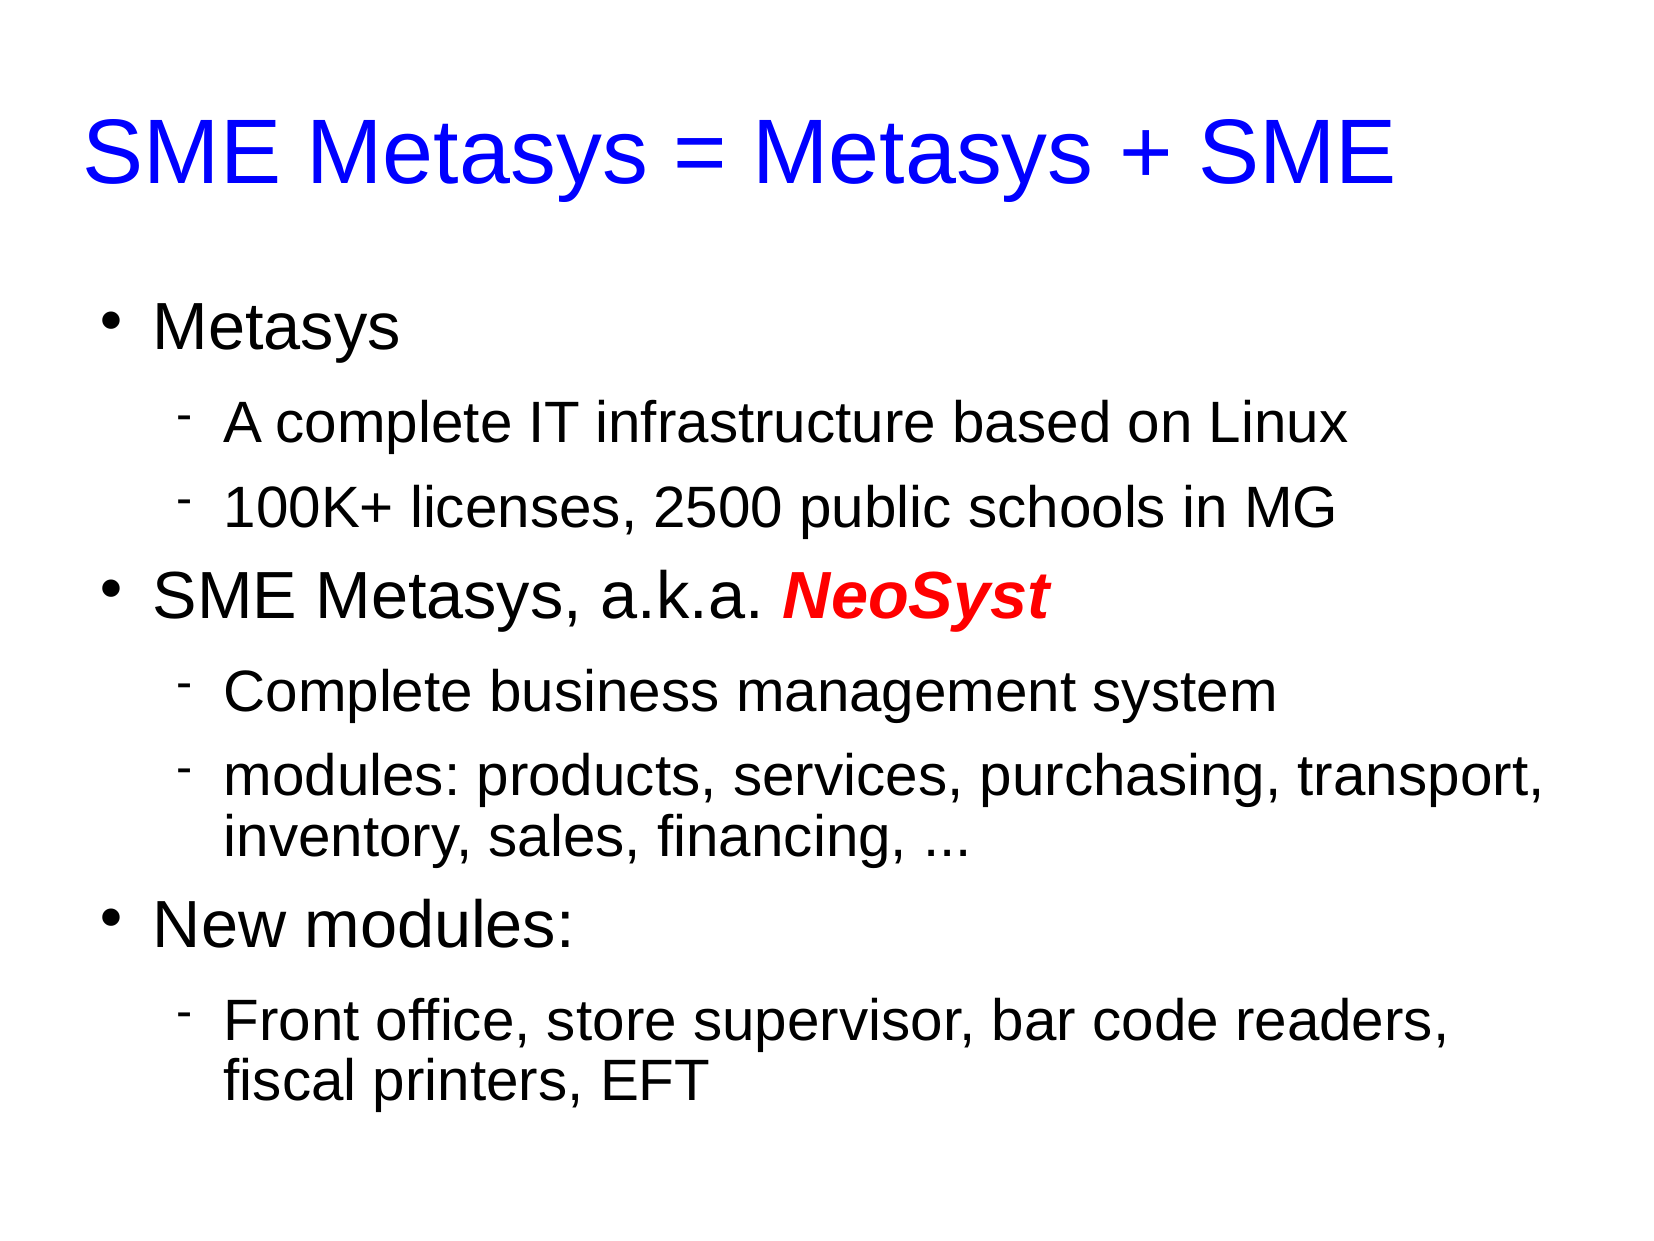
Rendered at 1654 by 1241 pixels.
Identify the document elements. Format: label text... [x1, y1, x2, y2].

title SME Metasys = Metasys + SME [82, 49, 1572, 257]
list Metasys A complete IT infrastructure based on Linux 100K+ licenses, 2500 public schools in MG SME Metasys, a.k.a. NeoSyst Complete business management system modules: products, services, purchasing, transport, inventory, sales, financing, ... New modules: Front office, store supervisor, bar code readers, fiscal printers, EFT [82, 289, 1572, 1114]
